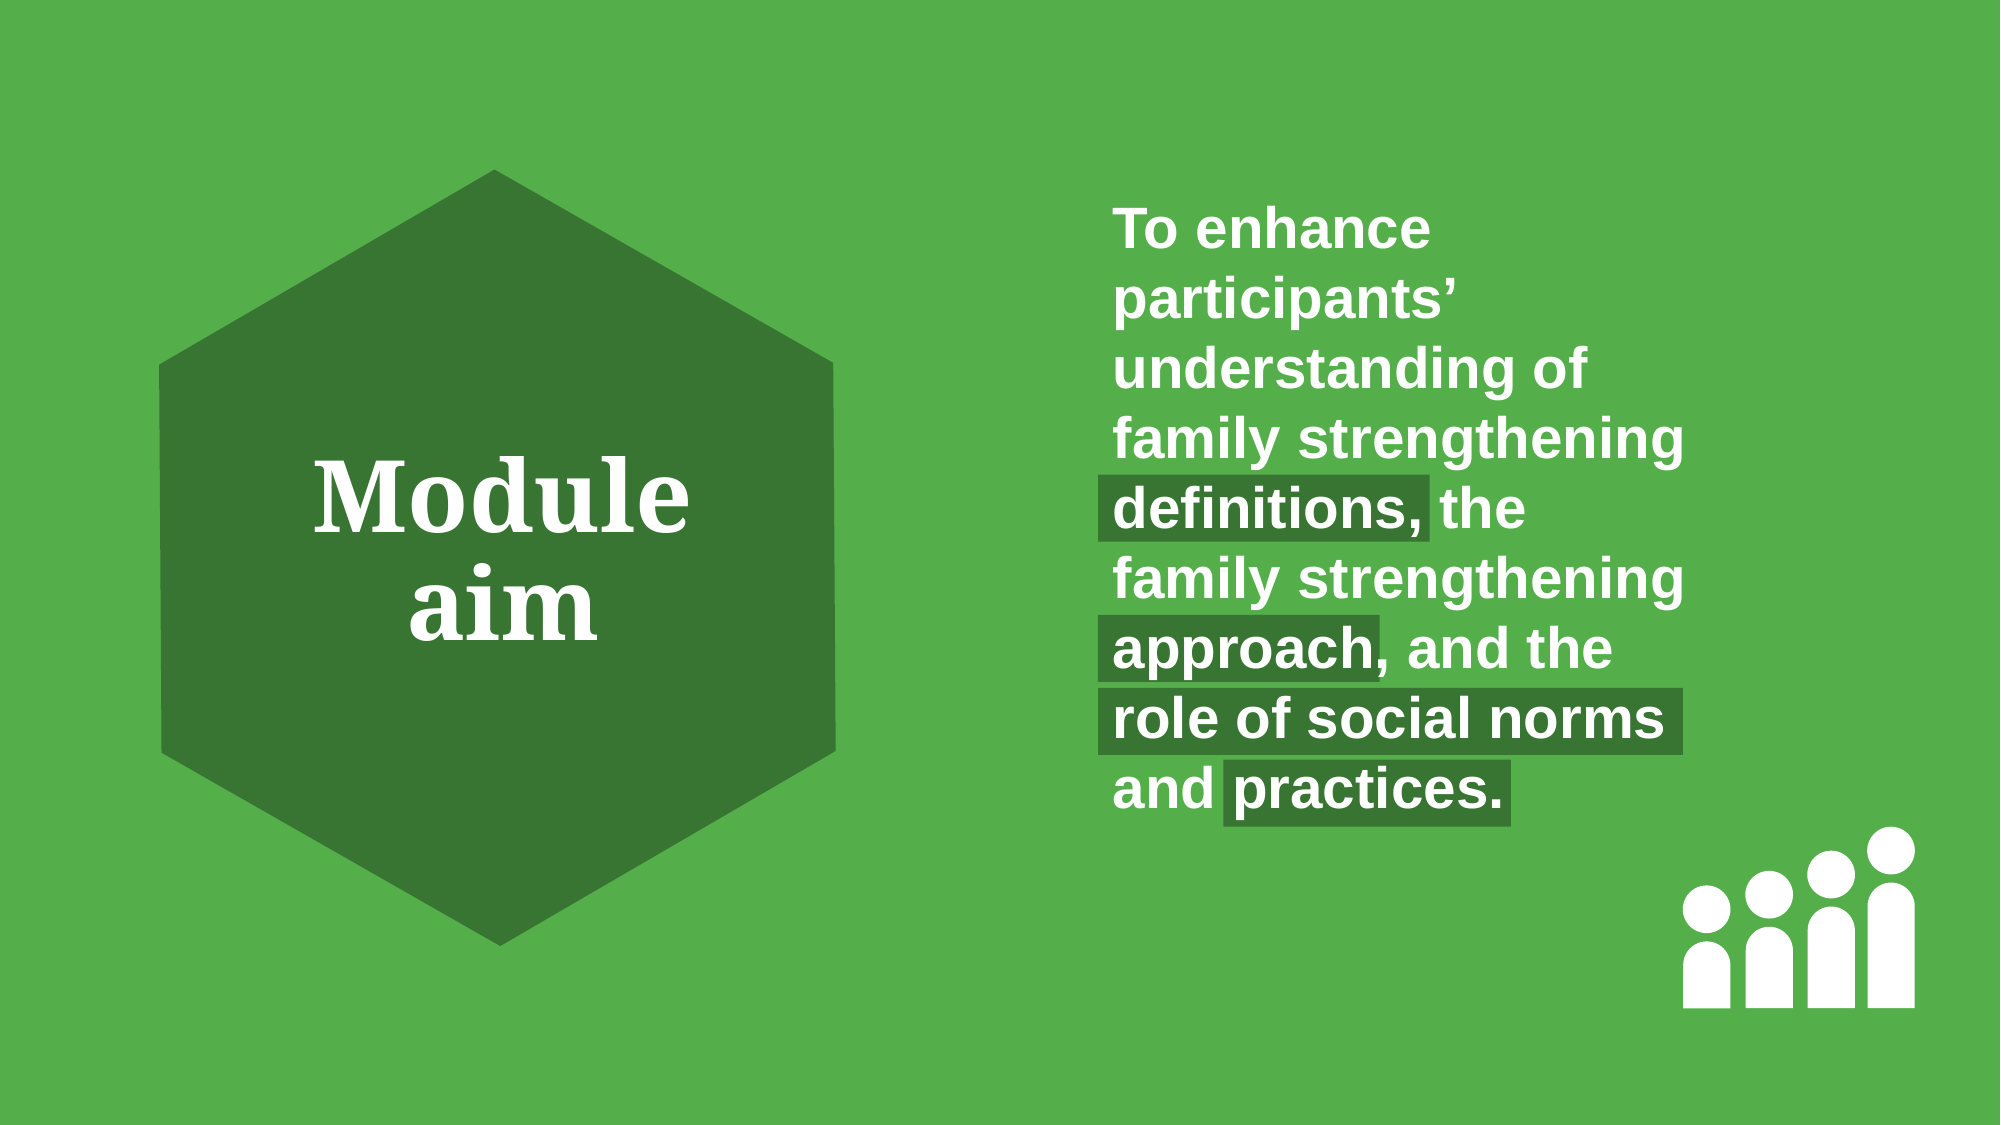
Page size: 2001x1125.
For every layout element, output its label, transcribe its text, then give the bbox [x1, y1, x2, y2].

title Module aim [272, 508, 734, 601]
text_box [1682, 826, 1915, 1009]
text_box To enhance participants’ understanding of family strengthening definitions, the family strengthening approach, and the role of social norms and practices. [1098, 182, 1721, 828]
